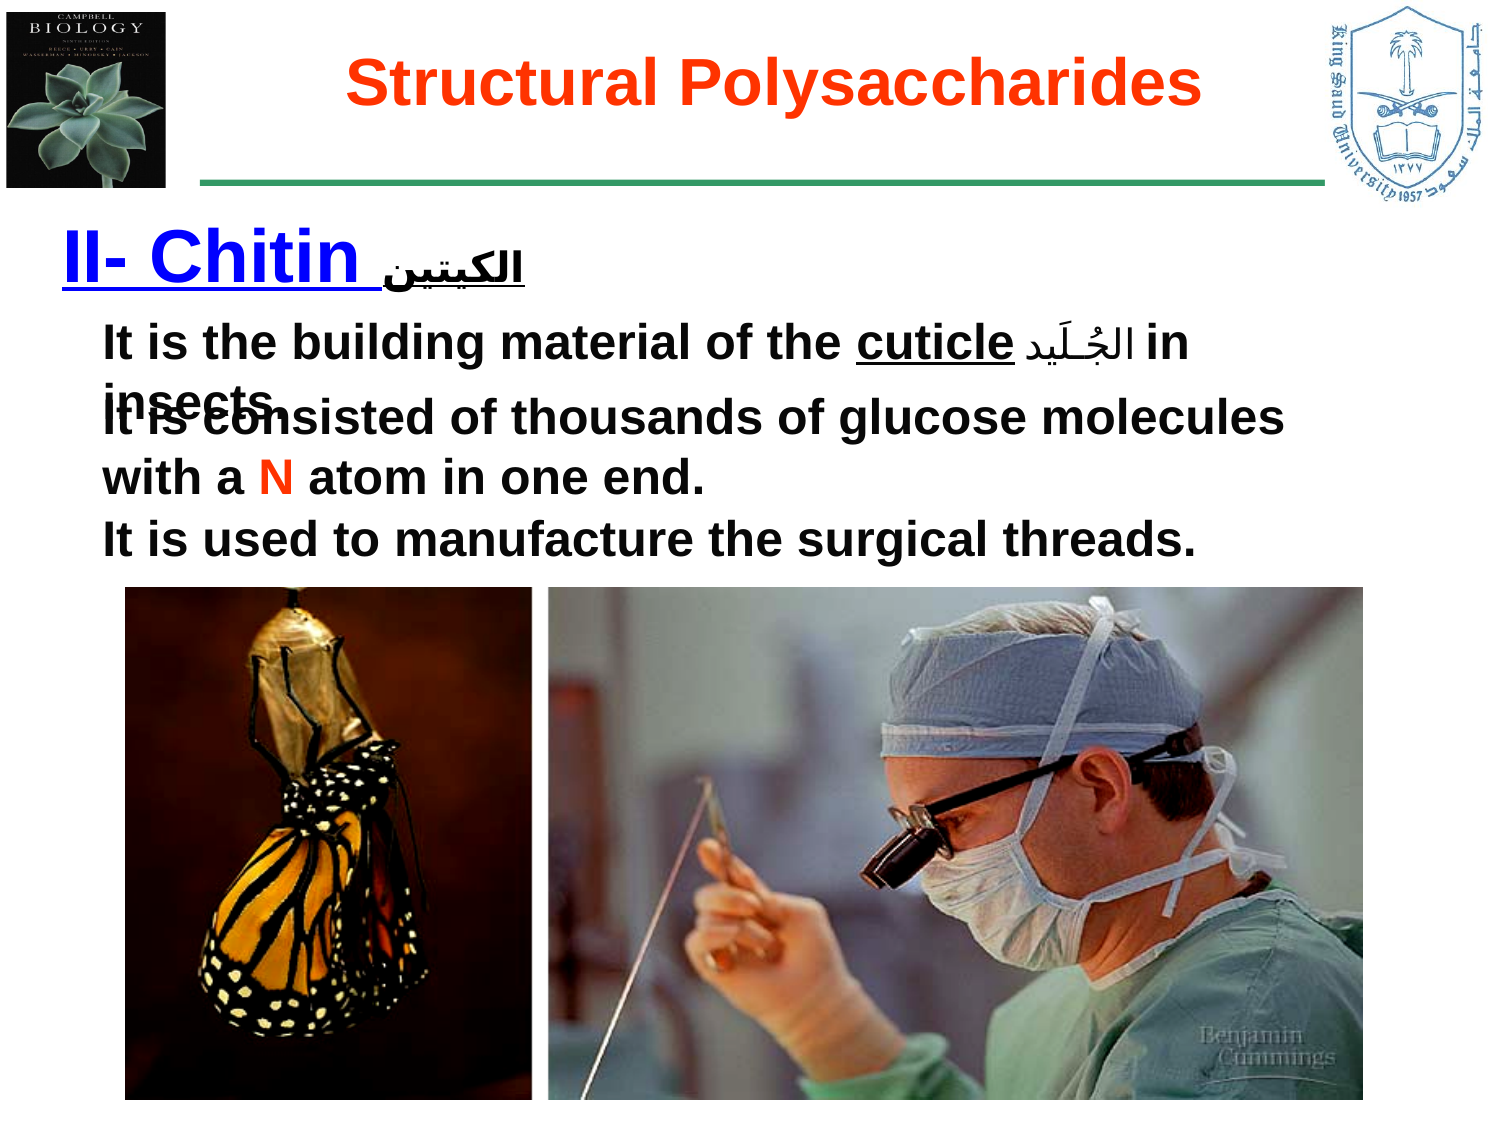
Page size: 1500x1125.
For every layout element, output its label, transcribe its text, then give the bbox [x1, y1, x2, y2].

text_box It is used to manufacture the surgical threads. [87, 499, 1350, 574]
text_box It is the building material of the cuticle الجُـلَيد in insects. [87, 301, 1388, 437]
text_box II- Chitin الكيتين [37, 216, 550, 299]
text_box It is consisted of thousands of glucose molecules with a N atom in one end. [87, 376, 1413, 512]
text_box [5, 0, 1488, 209]
picture [124, 587, 1363, 1101]
